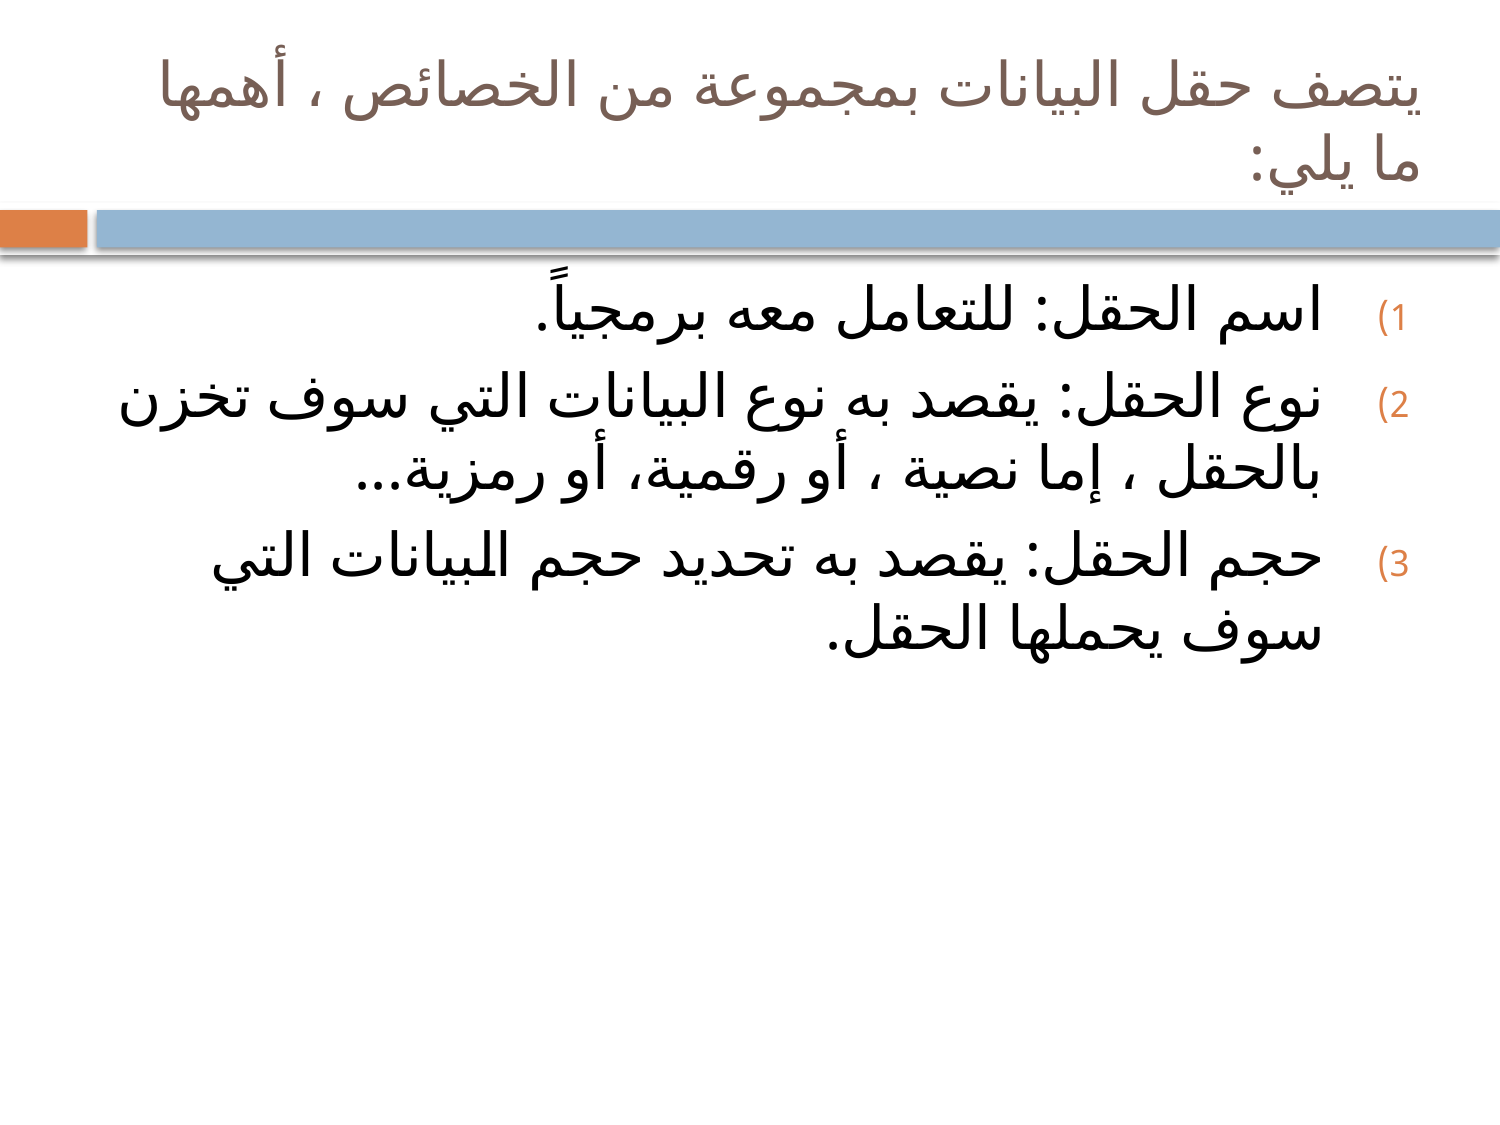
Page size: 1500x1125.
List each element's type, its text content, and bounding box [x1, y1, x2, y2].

title يتصف حقل البيانات بمجموعة من الخصائص ، أهمها ما يلي: [100, 37, 1438, 200]
list اسم الحقل: للتعامل معه برمجياً. نوع الحقل: يقصد به نوع البيانات التي سوف تخزن بالحقل ، إما نصية ، أو رقمية، أو رمزية... حجم الحقل: يقصد به تحديد حجم البيانات التي سوف يحملها الحقل. [100, 262, 1438, 1000]
